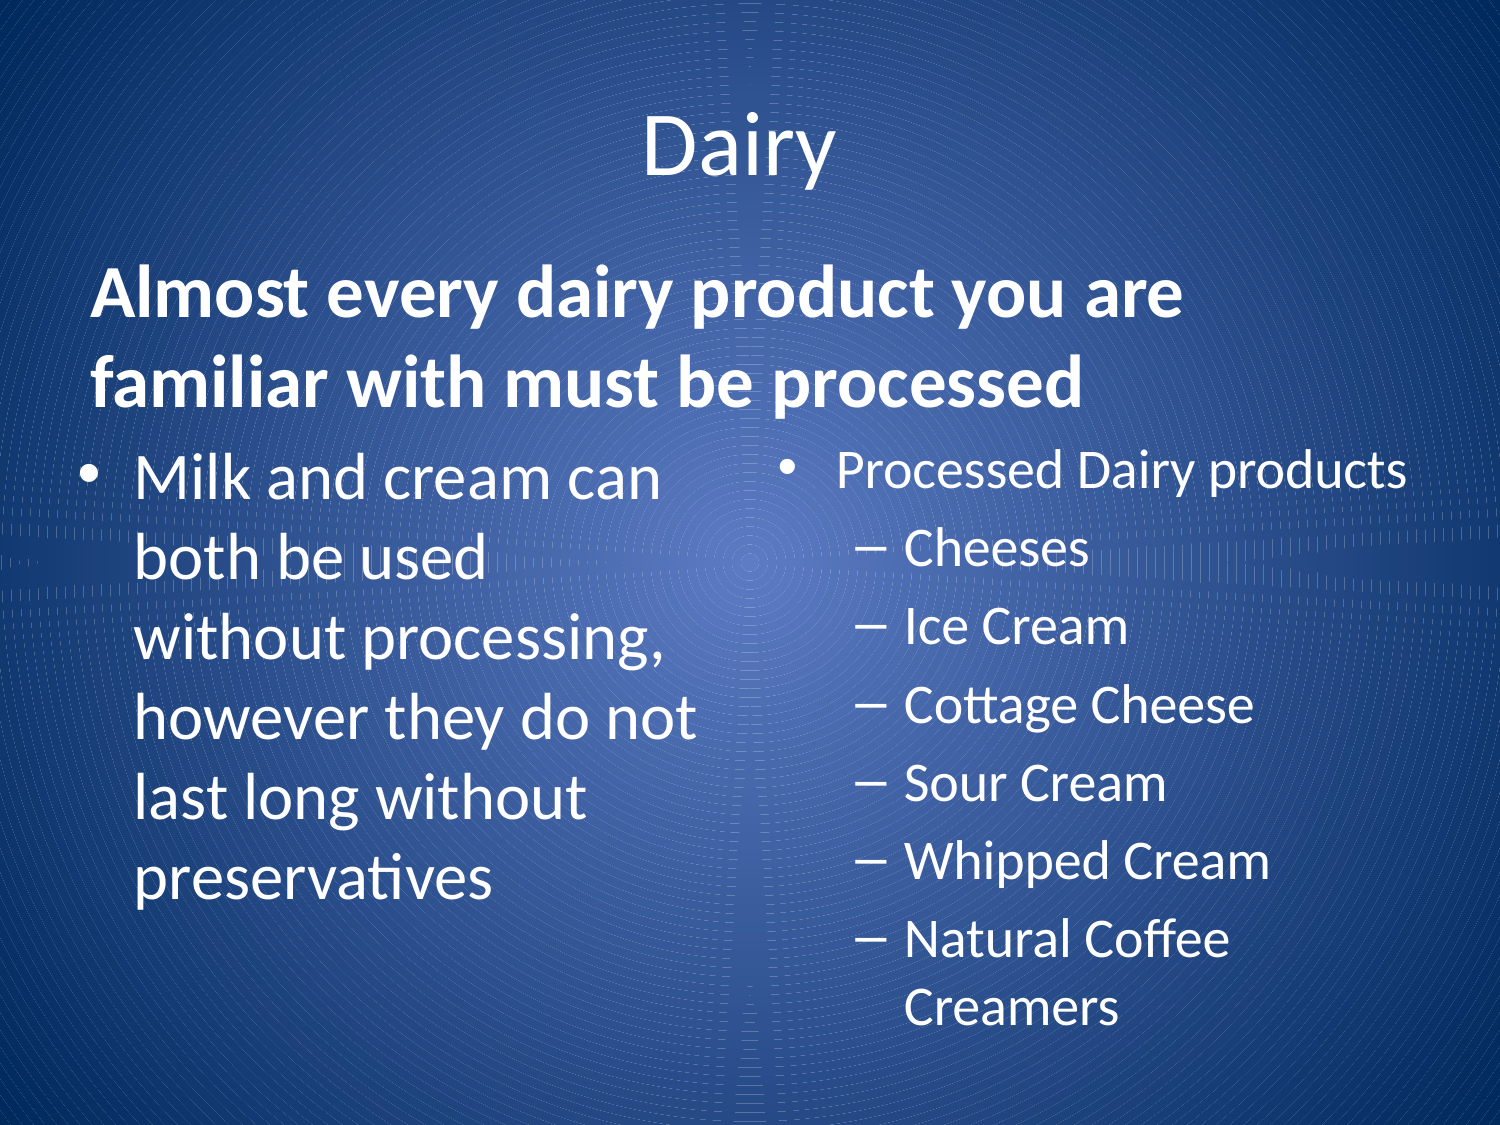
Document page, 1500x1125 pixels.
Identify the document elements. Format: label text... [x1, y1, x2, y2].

title Dairy [75, 45, 1425, 233]
list Processed Dairy products Cheeses Ice Cream Cottage Cheese Sour Cream Whipped Cream Natural Coffee Creamers [762, 425, 1426, 1074]
list Almost every dairy product you are familiar with must be processed [75, 324, 1438, 430]
list Milk and cream can both be used without processing, however they do not last long without preservatives [62, 425, 726, 1074]
